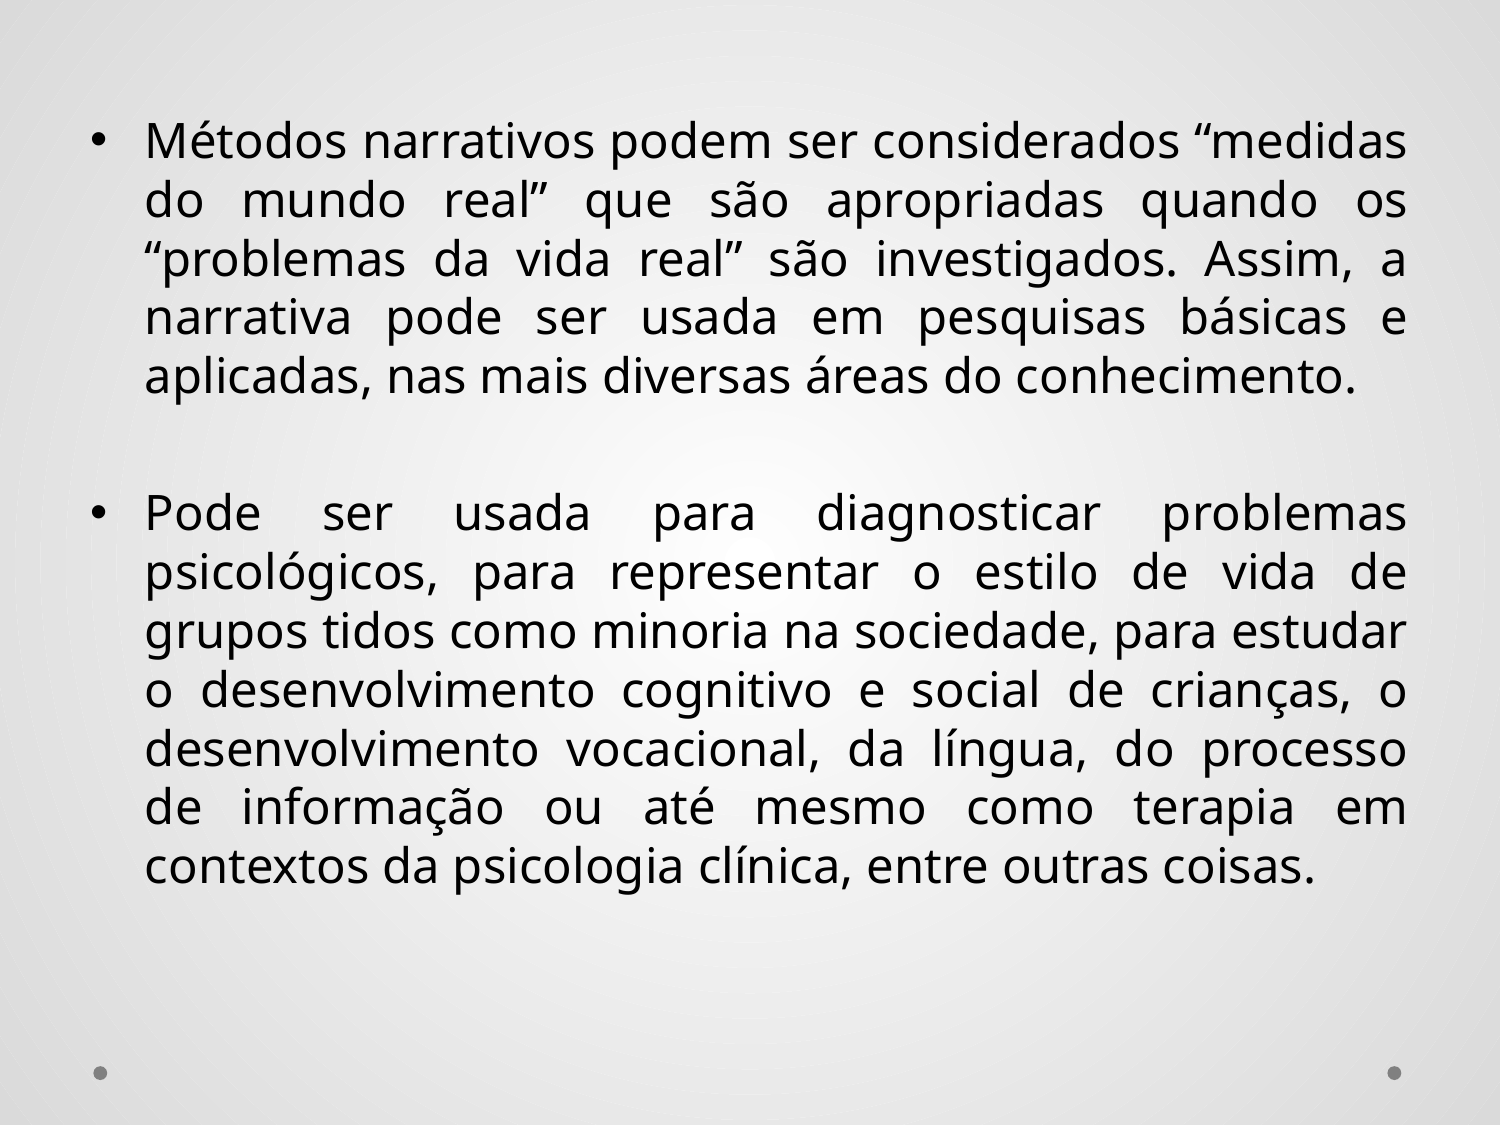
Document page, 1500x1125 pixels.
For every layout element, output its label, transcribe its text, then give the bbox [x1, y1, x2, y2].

list Métodos narrativos podem ser considerados “medidas do mundo real” que são apropriadas quando os “problemas da vida real” são investigados. Assim, a narrativa pode ser usada em pesquisas básicas e aplicadas, nas mais diversas áreas do conhecimento. Pode ser usada para diagnosticar problemas psicológicos, para representar o estilo de vida de grupos tidos como minoria na sociedade, para estudar o desenvolvimento cognitivo e social de crianças, o desenvolvimento vocacional, da língua, do processo de informação ou até mesmo como terapia em contextos da psicologia clínica, entre outras coisas. [75, 101, 1425, 1005]
